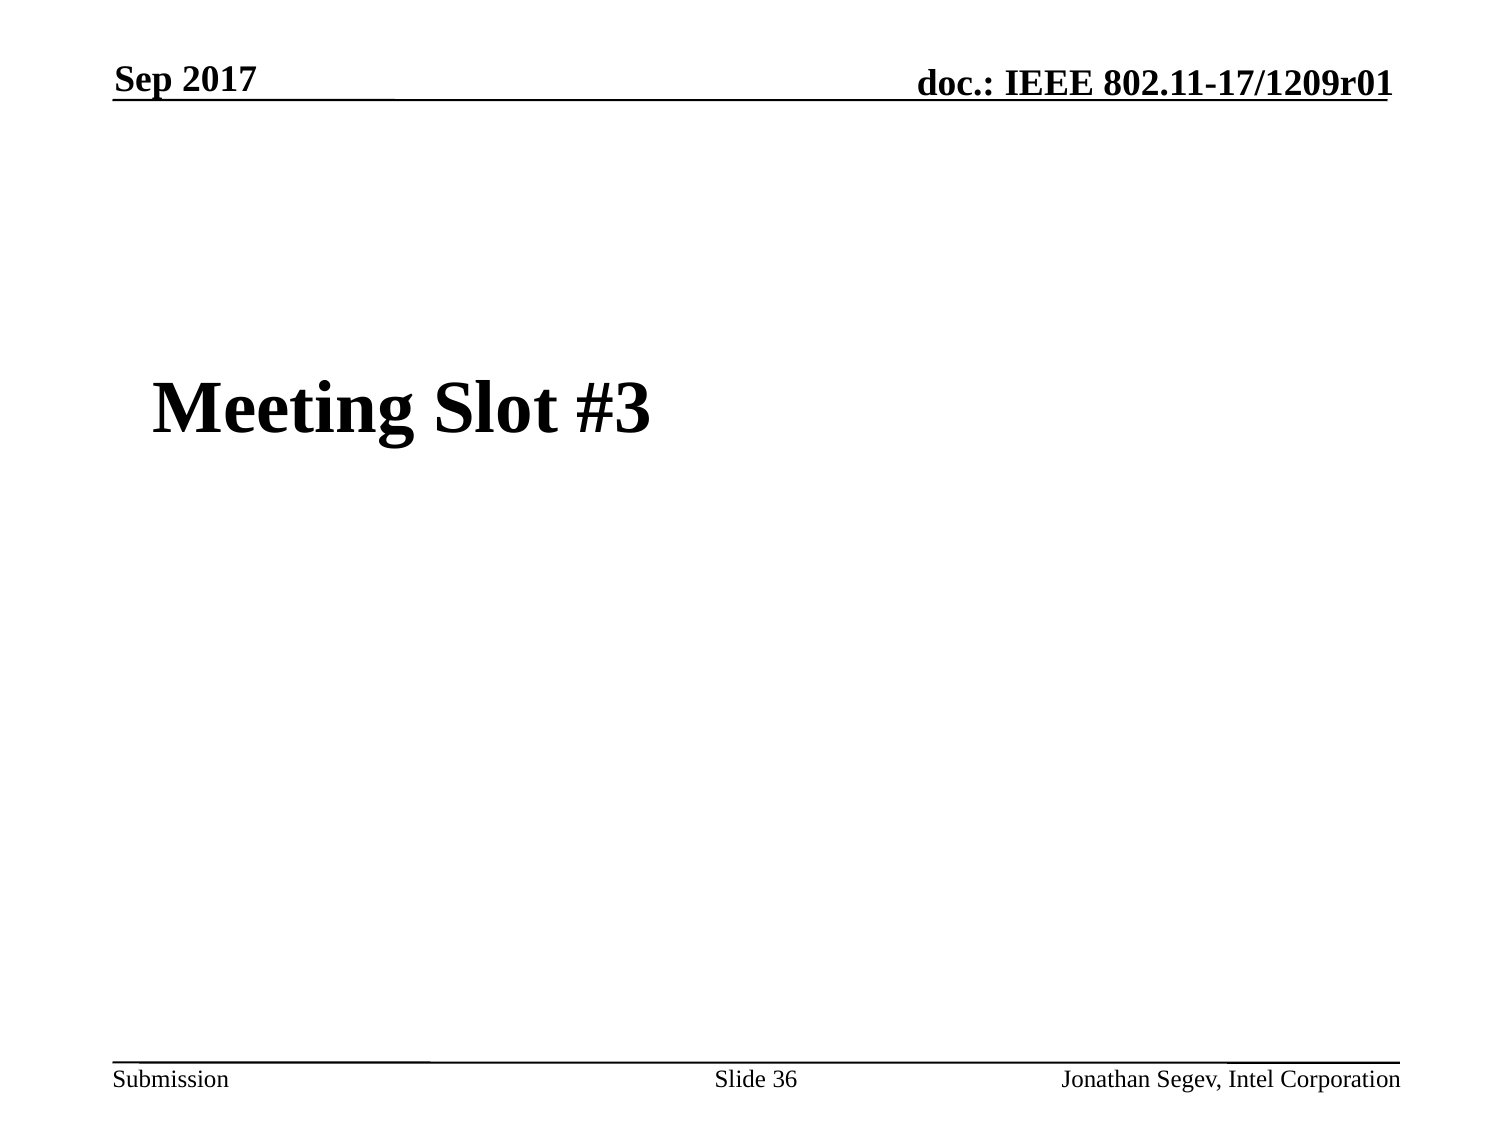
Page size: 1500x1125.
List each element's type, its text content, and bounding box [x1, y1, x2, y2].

slide_number Slide 36 [712, 1061, 800, 1123]
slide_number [114, 54, 423, 100]
footer Jonathan Segev, Intel Corporation [878, 1061, 1402, 1093]
list Meeting Slot #3 [137, 349, 1413, 1025]
